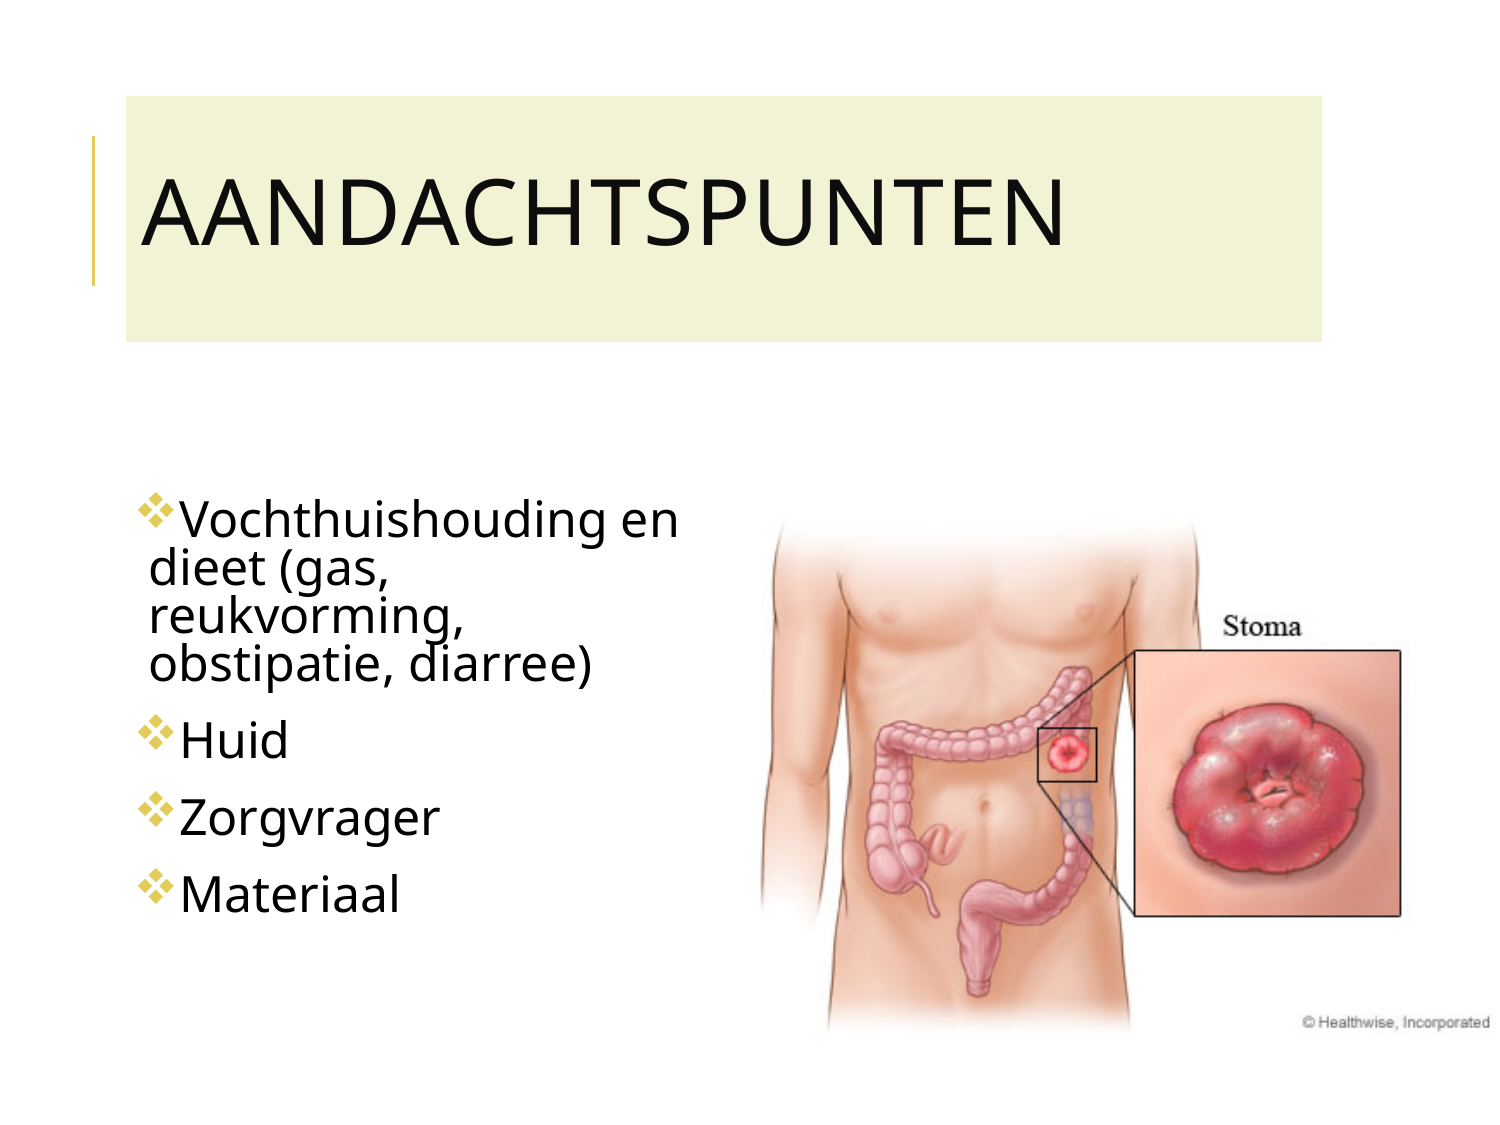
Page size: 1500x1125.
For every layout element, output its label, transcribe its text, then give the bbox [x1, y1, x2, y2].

title Aandachtspunten [126, 96, 1322, 342]
picture [706, 517, 1500, 1036]
list Vochthuishouding en dieet (gas, reukvorming, obstipatie, diarree) Huid Zorgvrager Materiaal [126, 491, 707, 1035]
